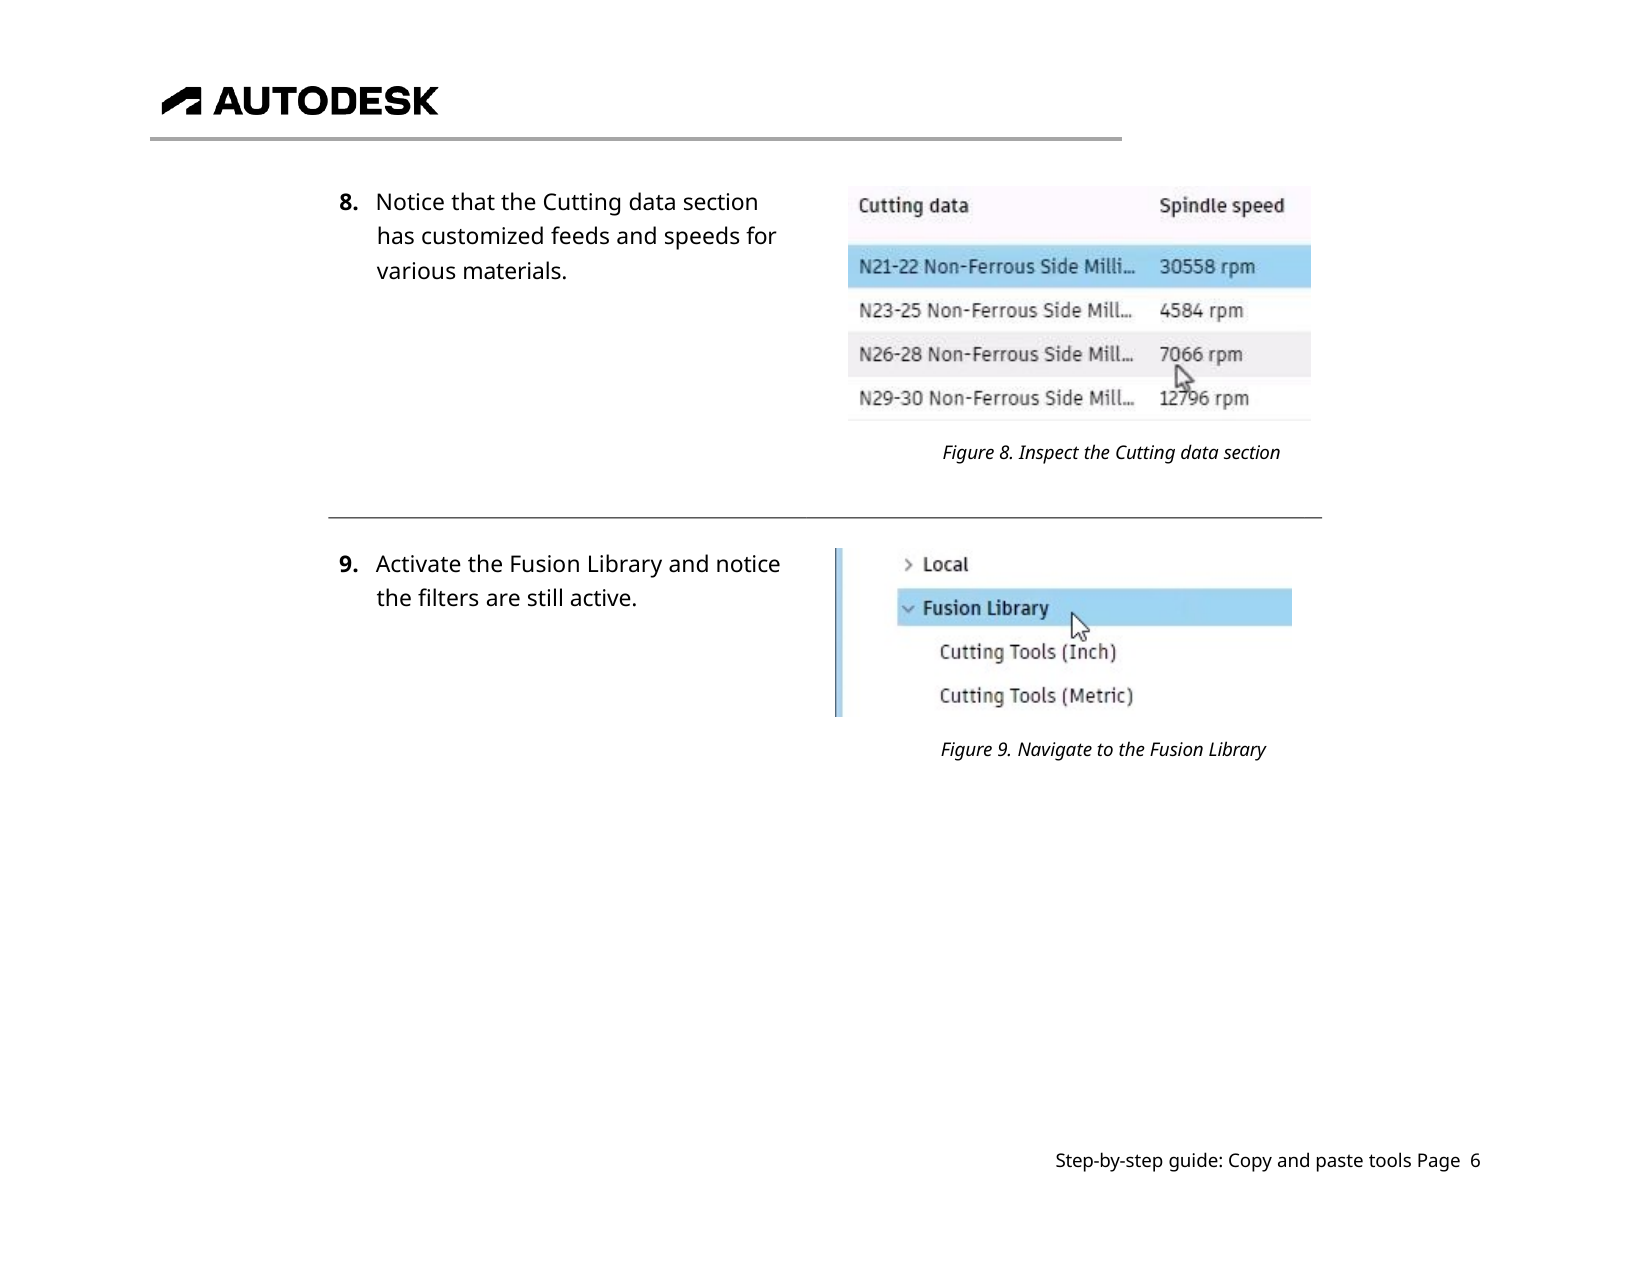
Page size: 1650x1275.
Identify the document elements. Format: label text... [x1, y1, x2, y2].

slide_number Step-by-step guide: Copy and paste tools Page 10 [1053, 1145, 1509, 1275]
picture [835, 548, 1292, 718]
text_box 8. Notice that the Cutting data section has customized feeds and speeds for various materials. [337, 178, 778, 284]
picture [161, 86, 439, 115]
text_box 9. Activate the Fusion Library and notice the filters are still active. [337, 540, 789, 612]
text_box Figure 9. Navigate to the Fusion Library [938, 735, 1294, 760]
text_box Figure 8. Inspect the Cutting data section [940, 439, 1313, 464]
picture [847, 186, 1311, 422]
